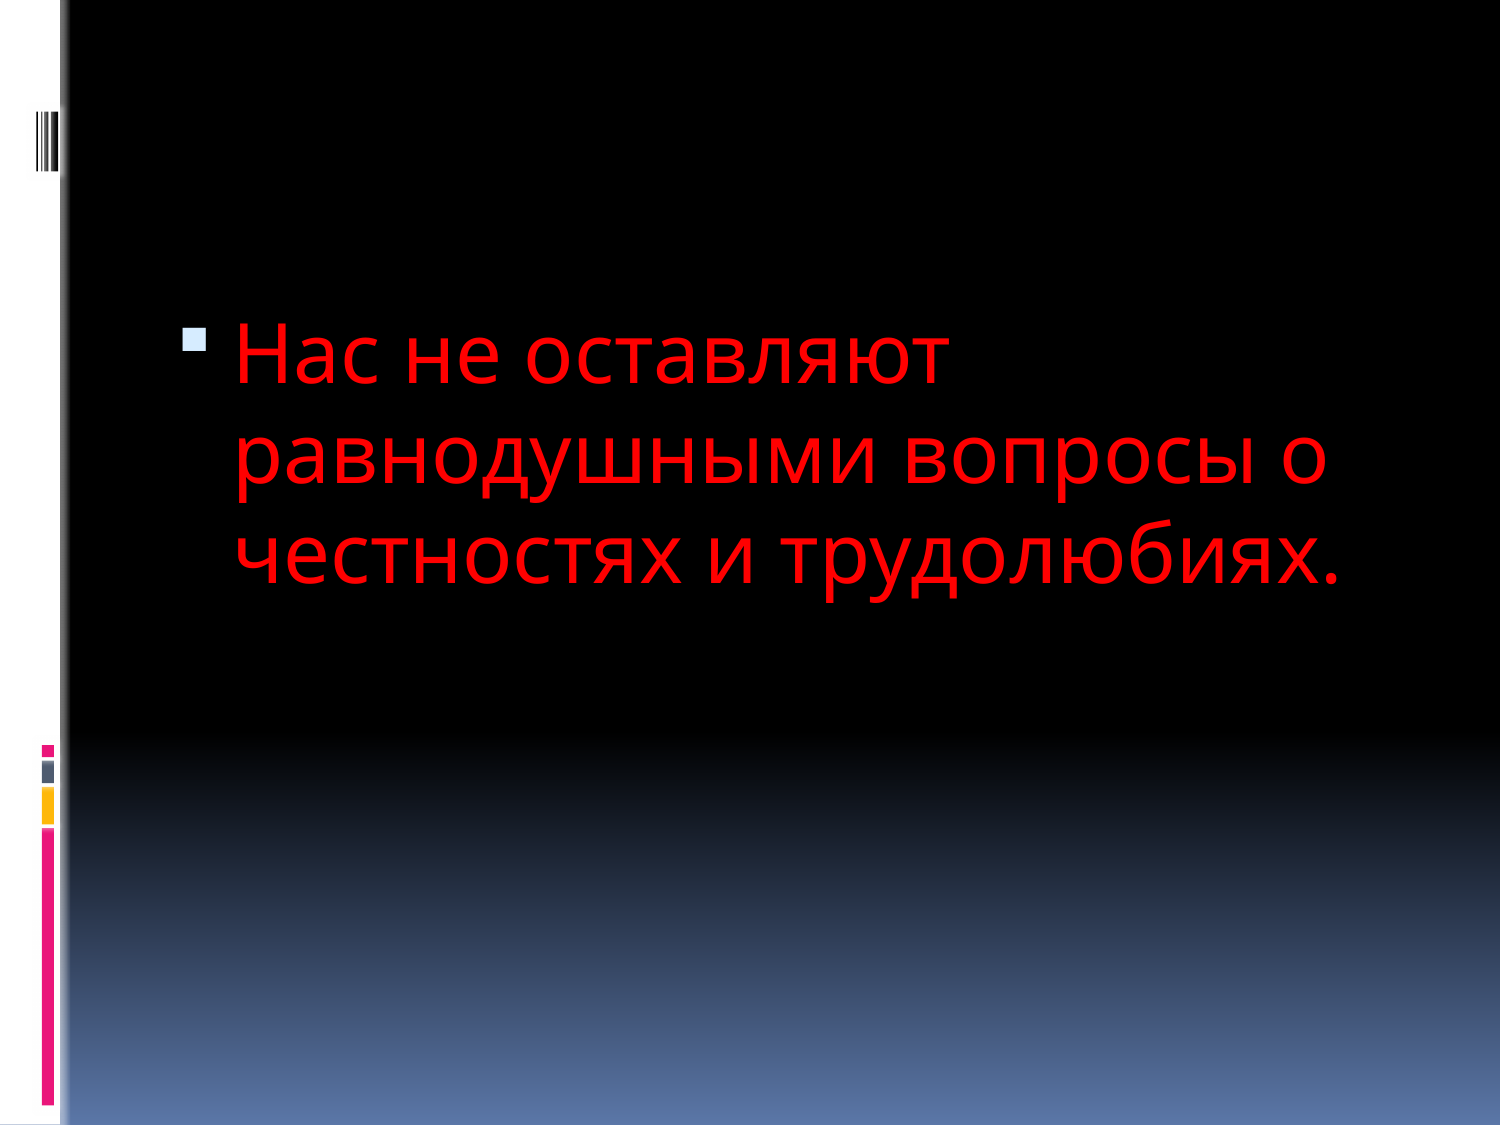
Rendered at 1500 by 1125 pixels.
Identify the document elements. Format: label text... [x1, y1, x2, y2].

list Нас не оставляют равнодушными вопросы о честностях и трудолюбиях. [150, 292, 1425, 1043]
